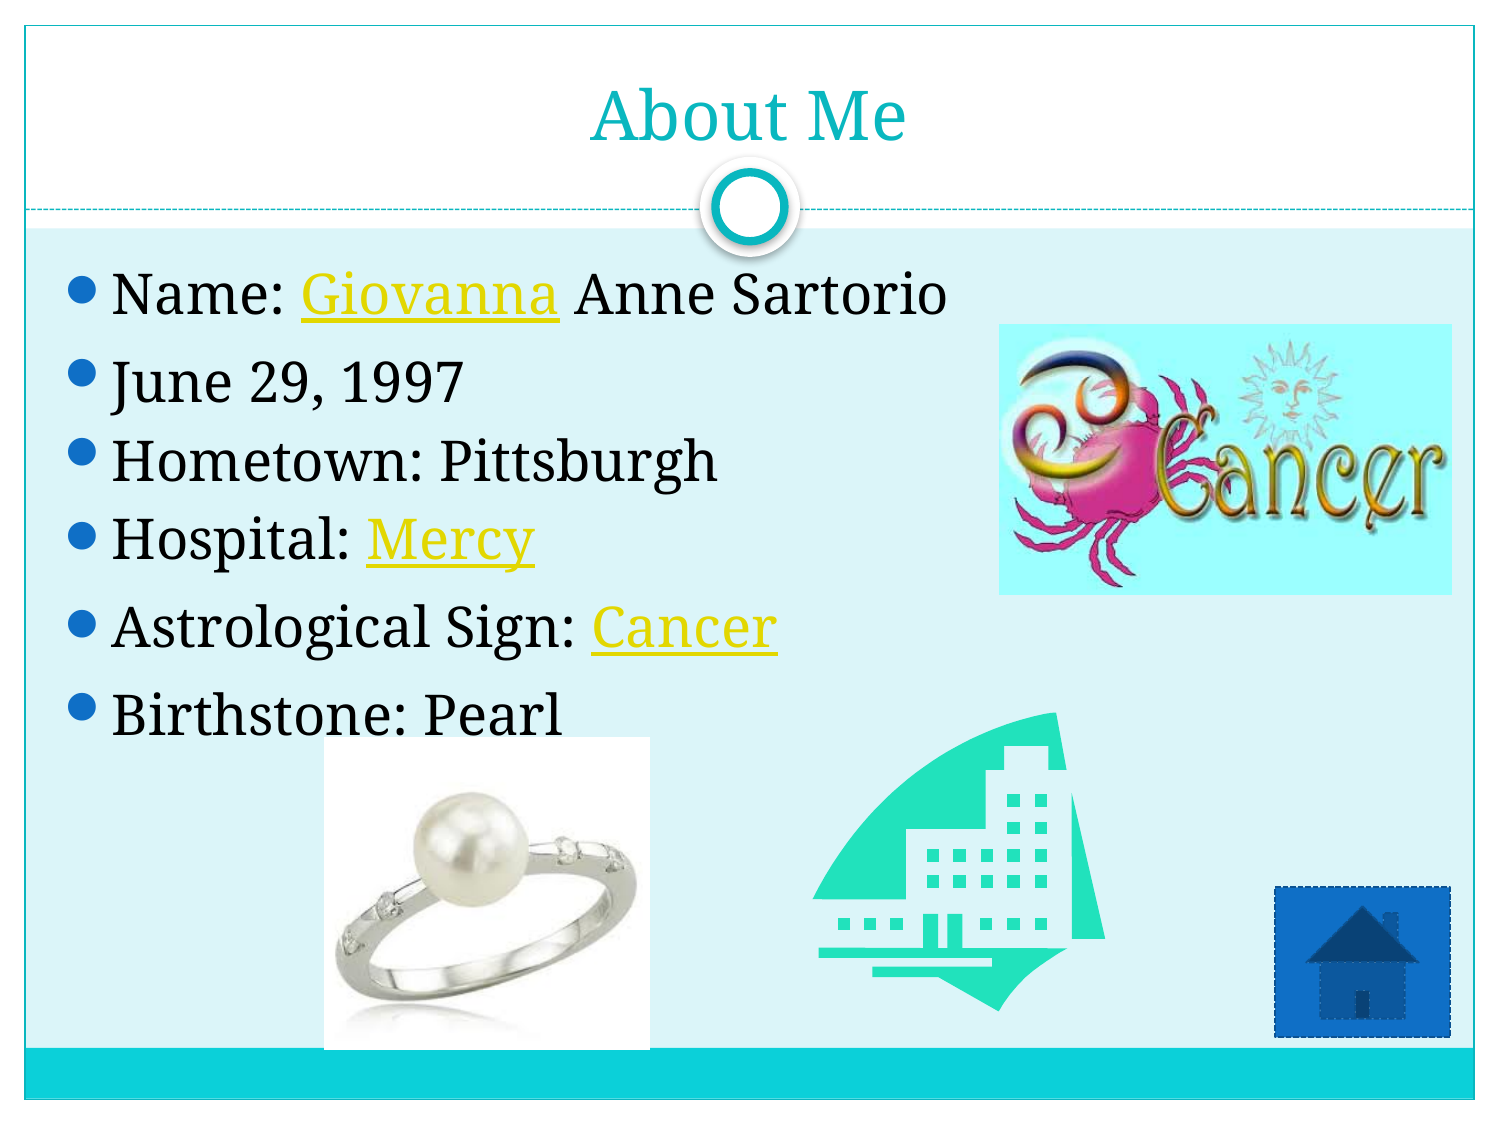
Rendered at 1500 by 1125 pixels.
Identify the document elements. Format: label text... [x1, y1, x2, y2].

list Name: Giovanna Anne Sartorio June 29, 1997 Hometown: Pittsburgh Hospital: Mercy Astrological Sign: Cancer Birthstone: Pearl [49, 250, 1445, 1001]
picture [324, 737, 651, 1050]
text_box [1274, 886, 1451, 1038]
picture [812, 712, 1106, 1012]
picture [999, 324, 1453, 596]
title About Me [49, 37, 1450, 162]
